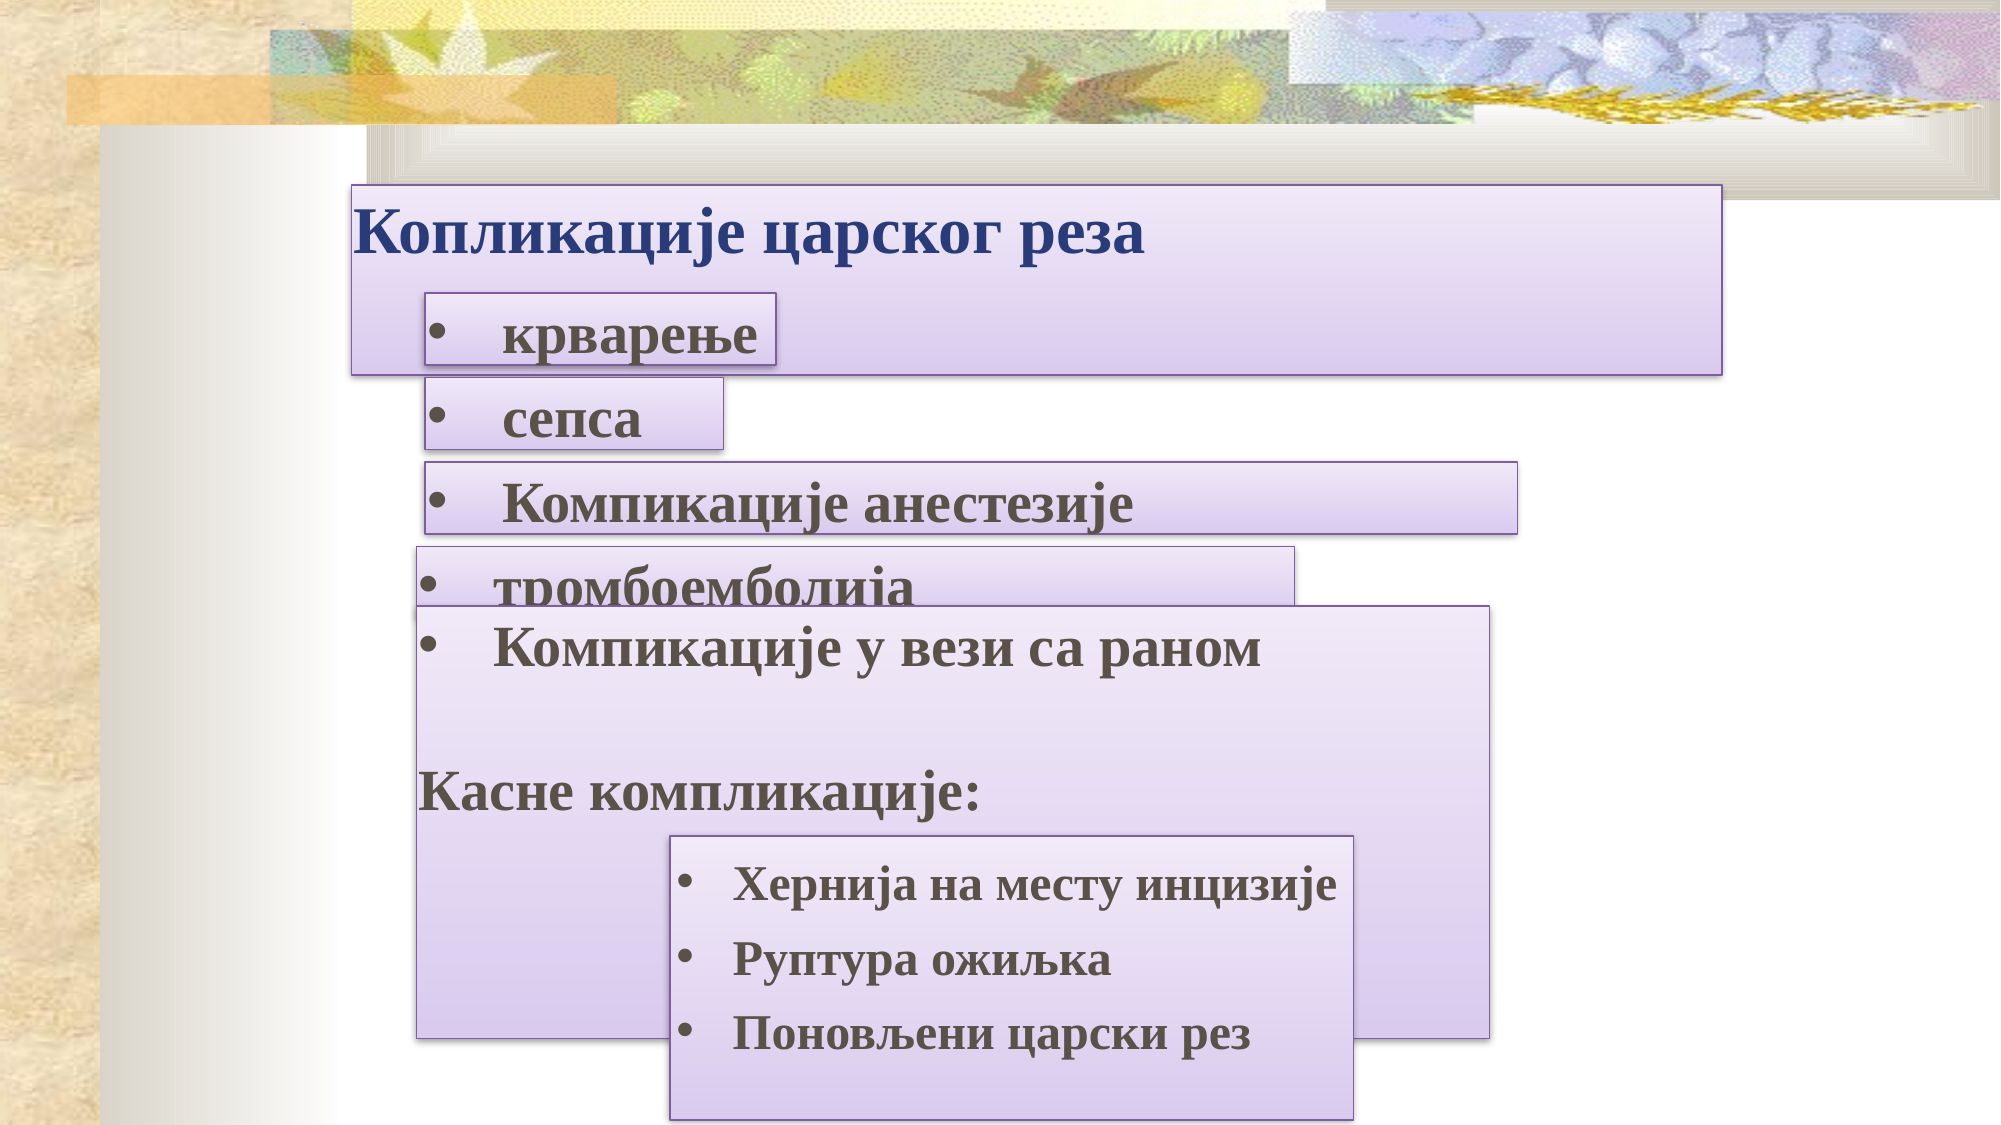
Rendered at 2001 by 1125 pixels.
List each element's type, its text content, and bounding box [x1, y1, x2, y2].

text_box Компикације анестезије [424, 461, 1518, 535]
text_box Компикације у вези са раном Касне компликације: [416, 605, 1490, 1039]
picture [0, 0, 2000, 1125]
text_box тромбоемболија [416, 546, 1295, 605]
title Копликације царског реза [351, 184, 1723, 376]
text_box крварење [424, 292, 777, 366]
text_box Хернија на месту инцизије Руптура ожиљка Поновљени царски рез [669, 835, 1354, 1121]
text_box сепса [424, 377, 724, 450]
